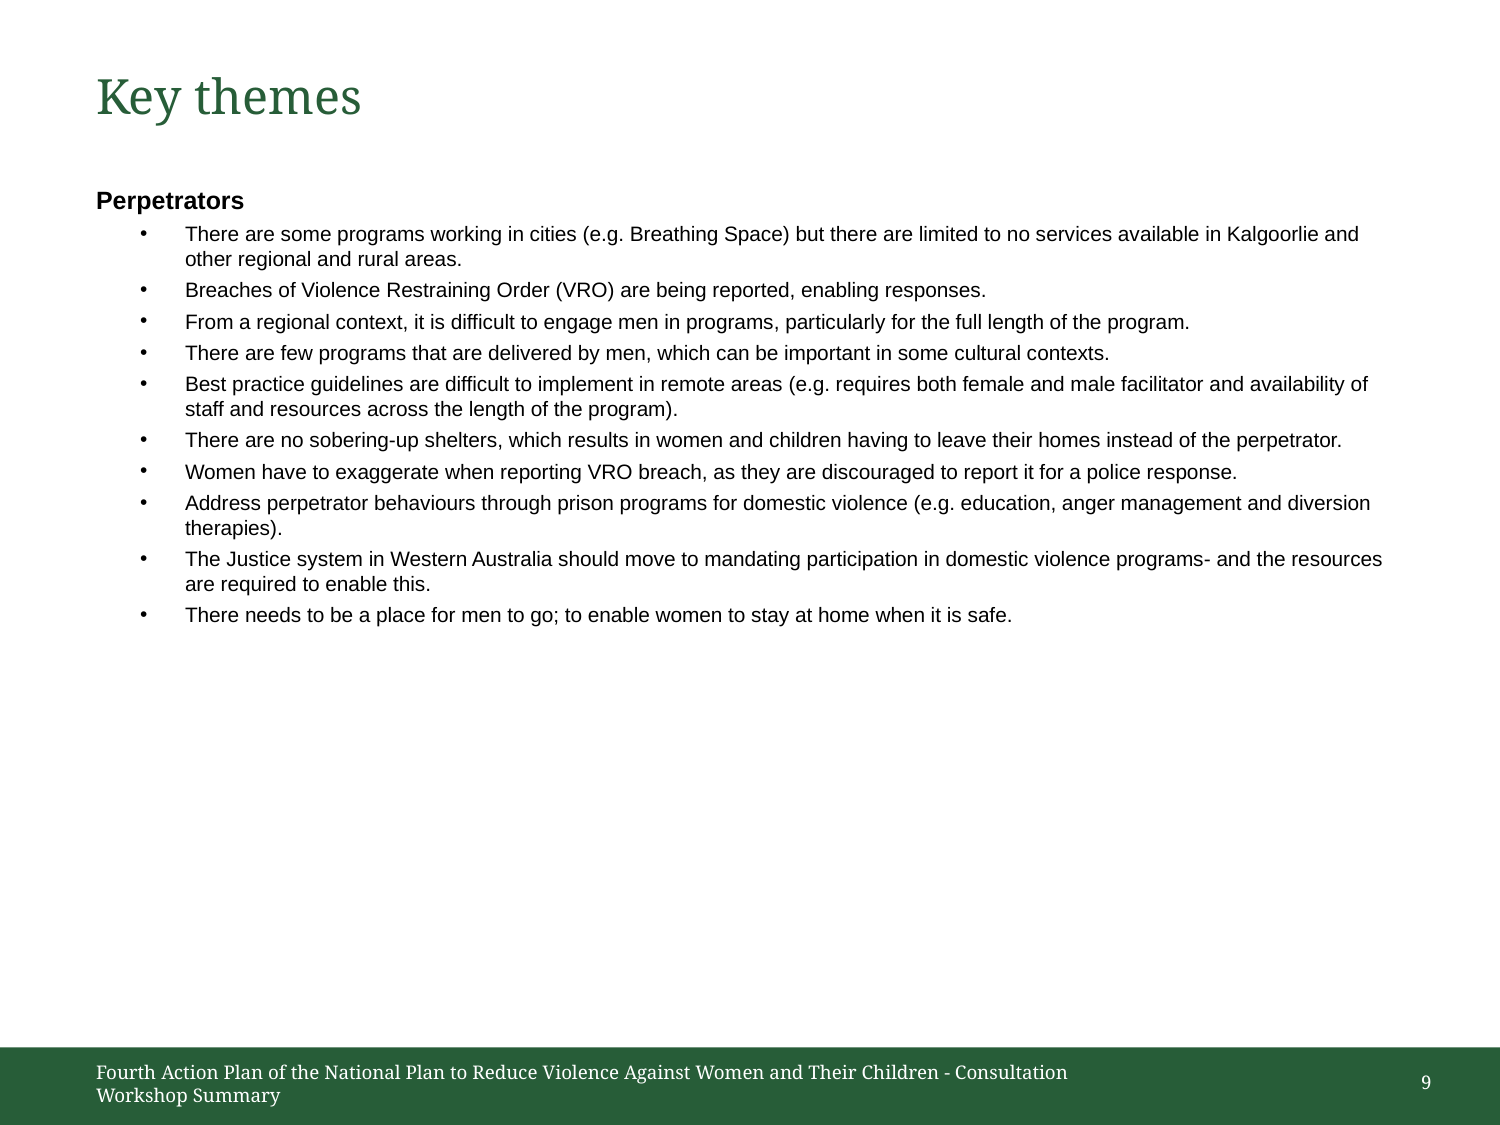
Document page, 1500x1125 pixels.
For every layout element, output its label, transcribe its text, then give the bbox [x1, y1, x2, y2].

text_box Fourth Action Plan of the National Plan to Reduce Violence Against Women and Their Children - Consultation Workshop Summary [96, 1061, 1164, 1106]
title Key themes [95, 76, 1405, 133]
slide_number 9 [1410, 1072, 1432, 1095]
list Perpetrators There are some programs working in cities (e.g. Breathing Space) but there are limited to no services available in Kalgoorlie and other regional and rural areas. Breaches of Violence Restraining Order (VRO) are being reported, enabling responses. From a regional context, it is difficult to engage men in programs, particularly for the full length of the program. There are few programs that are delivered by men, which can be important in some cultural contexts. Best practice guidelines are difficult to implement in remote areas (e.g. requires both female and male facilitator and availability of staff and resources across the length of the program). There are no sobering-up shelters, which results in women and children having to leave their homes instead of the perpetrator. Women have to exaggerate when reporting VRO breach, as they are discouraged to report it for a police response. Address perpetrator behaviours through prison programs for domestic violence (e.g. education, anger management and diversion therapies). The Justice system in Western Australia should move to mandating participation in domestic violence programs- and the resources are required to enable this. There needs to be a place for men to go; to enable women to stay at home when it is safe. [95, 184, 1405, 1006]
